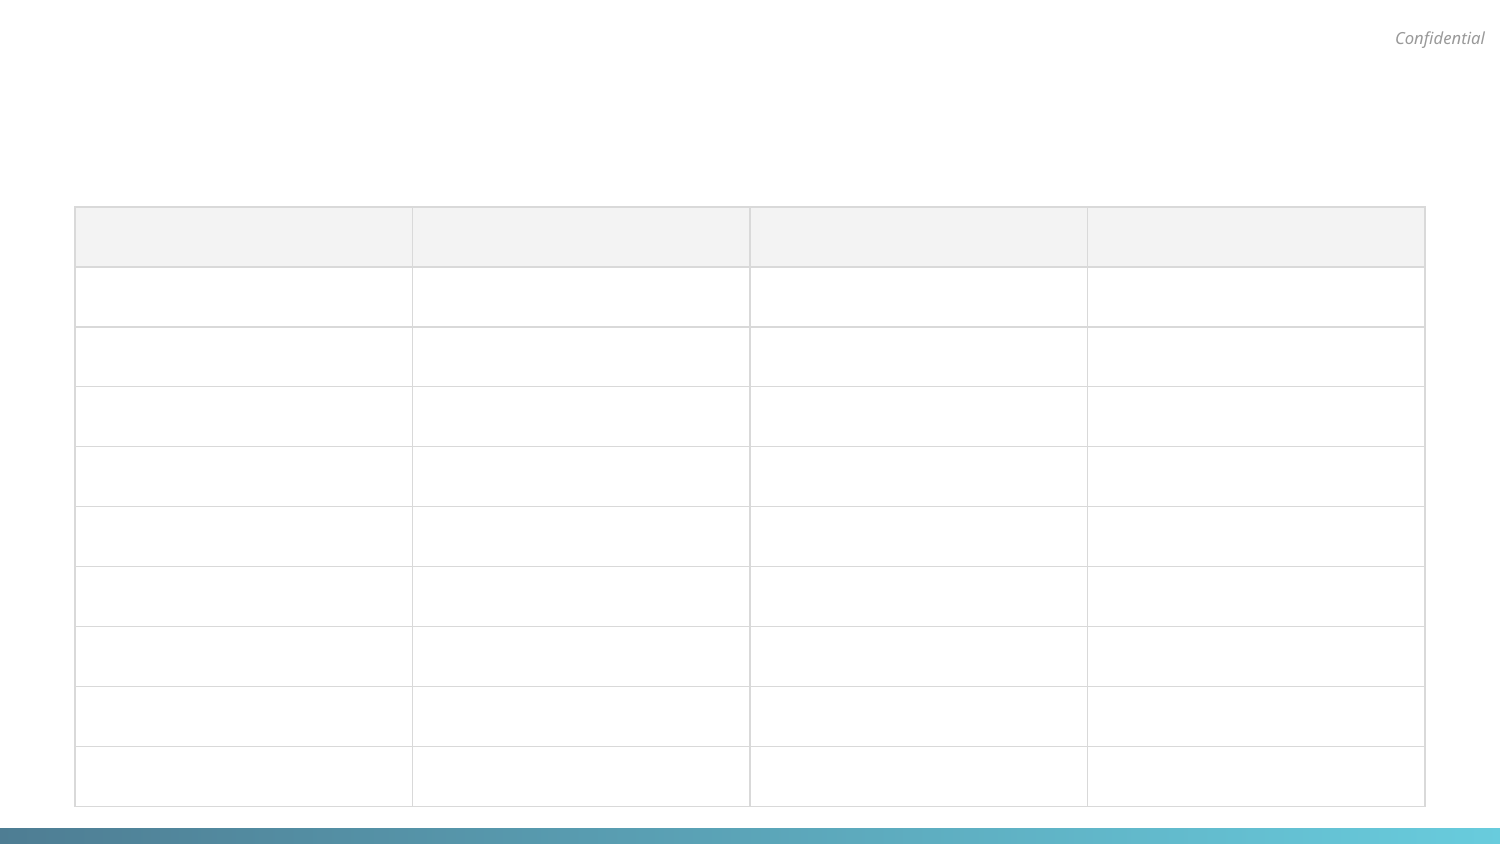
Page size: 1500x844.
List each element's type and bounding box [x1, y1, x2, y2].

table_cell [413, 747, 749, 806]
table_cell [1088, 687, 1424, 746]
table_cell [1088, 627, 1424, 686]
table_header [76, 208, 412, 266]
table_cell [76, 447, 412, 506]
table_cell [751, 567, 1087, 626]
table_cell [76, 747, 412, 806]
table_cell [1088, 567, 1424, 626]
table_cell [751, 747, 1087, 806]
table_cell [413, 328, 749, 386]
table_cell [1088, 328, 1424, 386]
table_header [1088, 208, 1424, 266]
table_cell [751, 268, 1087, 326]
table_cell [413, 507, 749, 566]
table_cell [76, 687, 412, 746]
table_cell [1088, 747, 1424, 806]
table_cell [76, 567, 412, 626]
table_cell [751, 627, 1087, 686]
table_header [413, 208, 749, 266]
table_cell [76, 627, 412, 686]
table_cell [751, 328, 1087, 386]
table_cell [76, 387, 412, 446]
table_cell [76, 507, 412, 566]
table_cell [1088, 507, 1424, 566]
table_cell [751, 687, 1087, 746]
table_cell [751, 507, 1087, 566]
table_cell [413, 447, 749, 506]
table_cell [1088, 387, 1424, 446]
table_cell [1088, 268, 1424, 326]
table_cell [413, 387, 749, 446]
table_cell [413, 567, 749, 626]
table_cell [413, 627, 749, 686]
table_cell [413, 268, 749, 326]
table_cell [413, 687, 749, 746]
table_header [751, 208, 1087, 266]
table_cell [751, 387, 1087, 446]
table_cell [76, 268, 412, 326]
table_cell [751, 447, 1087, 506]
table_cell [76, 328, 412, 386]
table_cell [1088, 447, 1424, 506]
